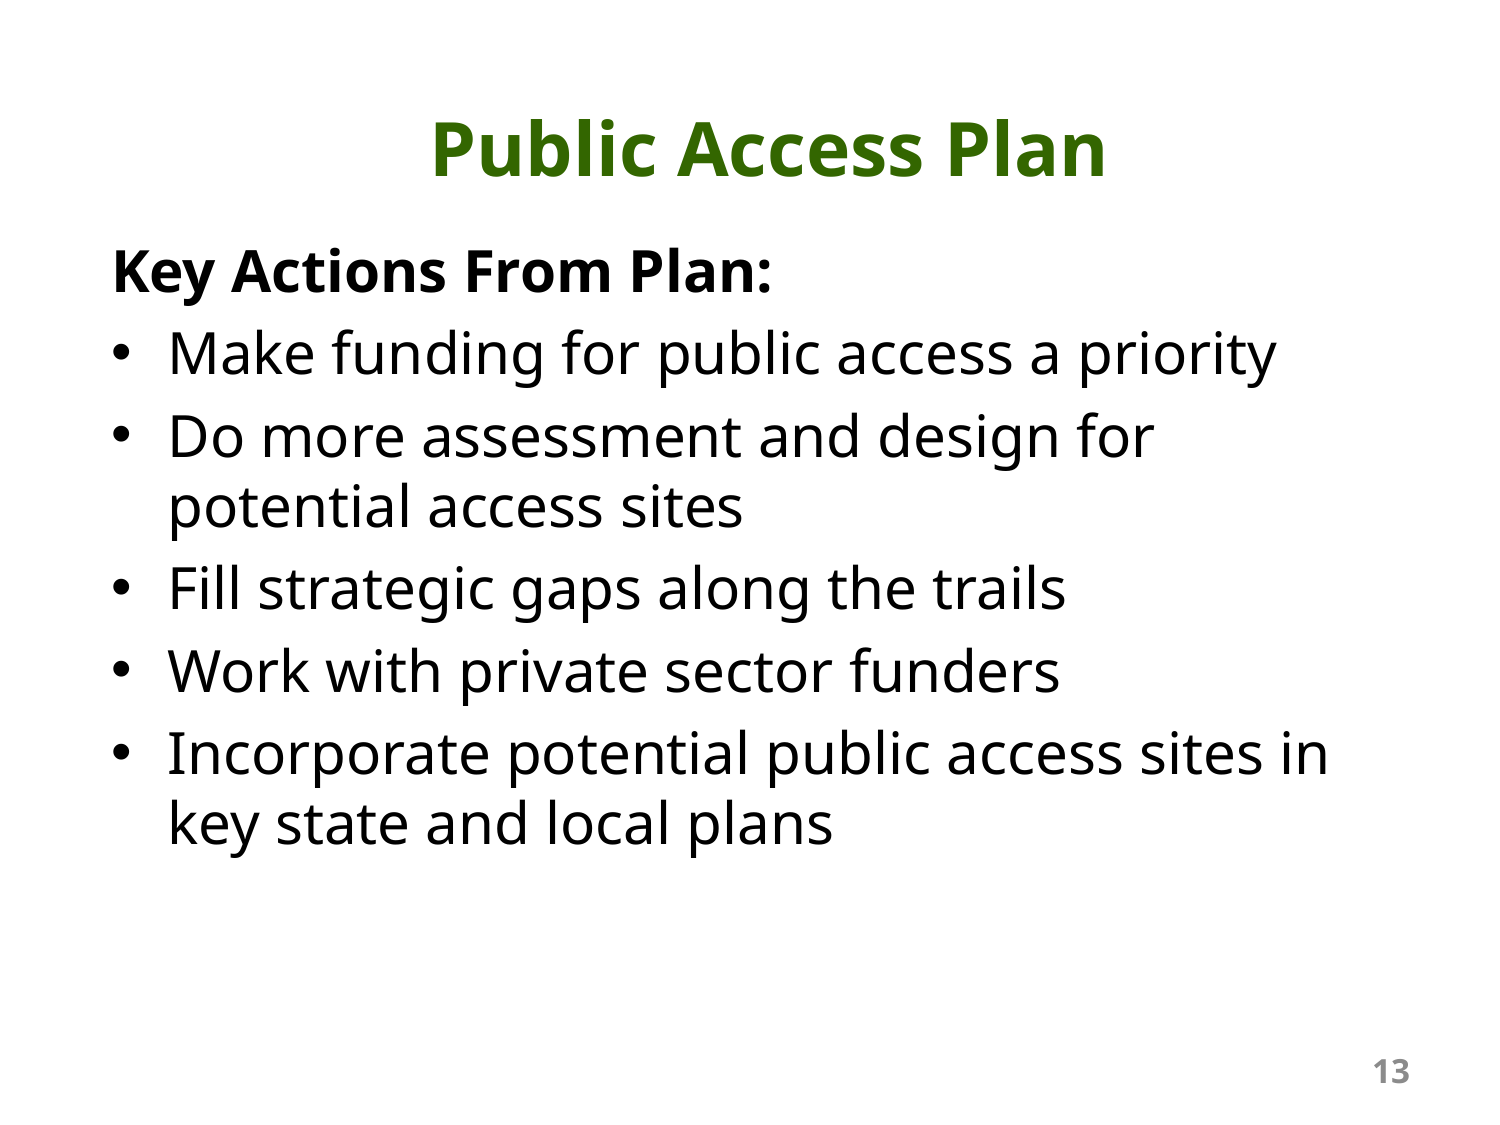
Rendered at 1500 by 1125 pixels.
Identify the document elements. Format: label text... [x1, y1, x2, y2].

text_box 13 [1074, 1042, 1425, 1103]
text_box Key Actions From Plan: Make funding for public access a priority Do more assessment and design for potential access sites Fill strategic gaps along the trails Work with private sector funders Incorporate potential public access sites in key state and local plans [96, 226, 1428, 864]
text_box Public Access Plan [192, 94, 1347, 200]
